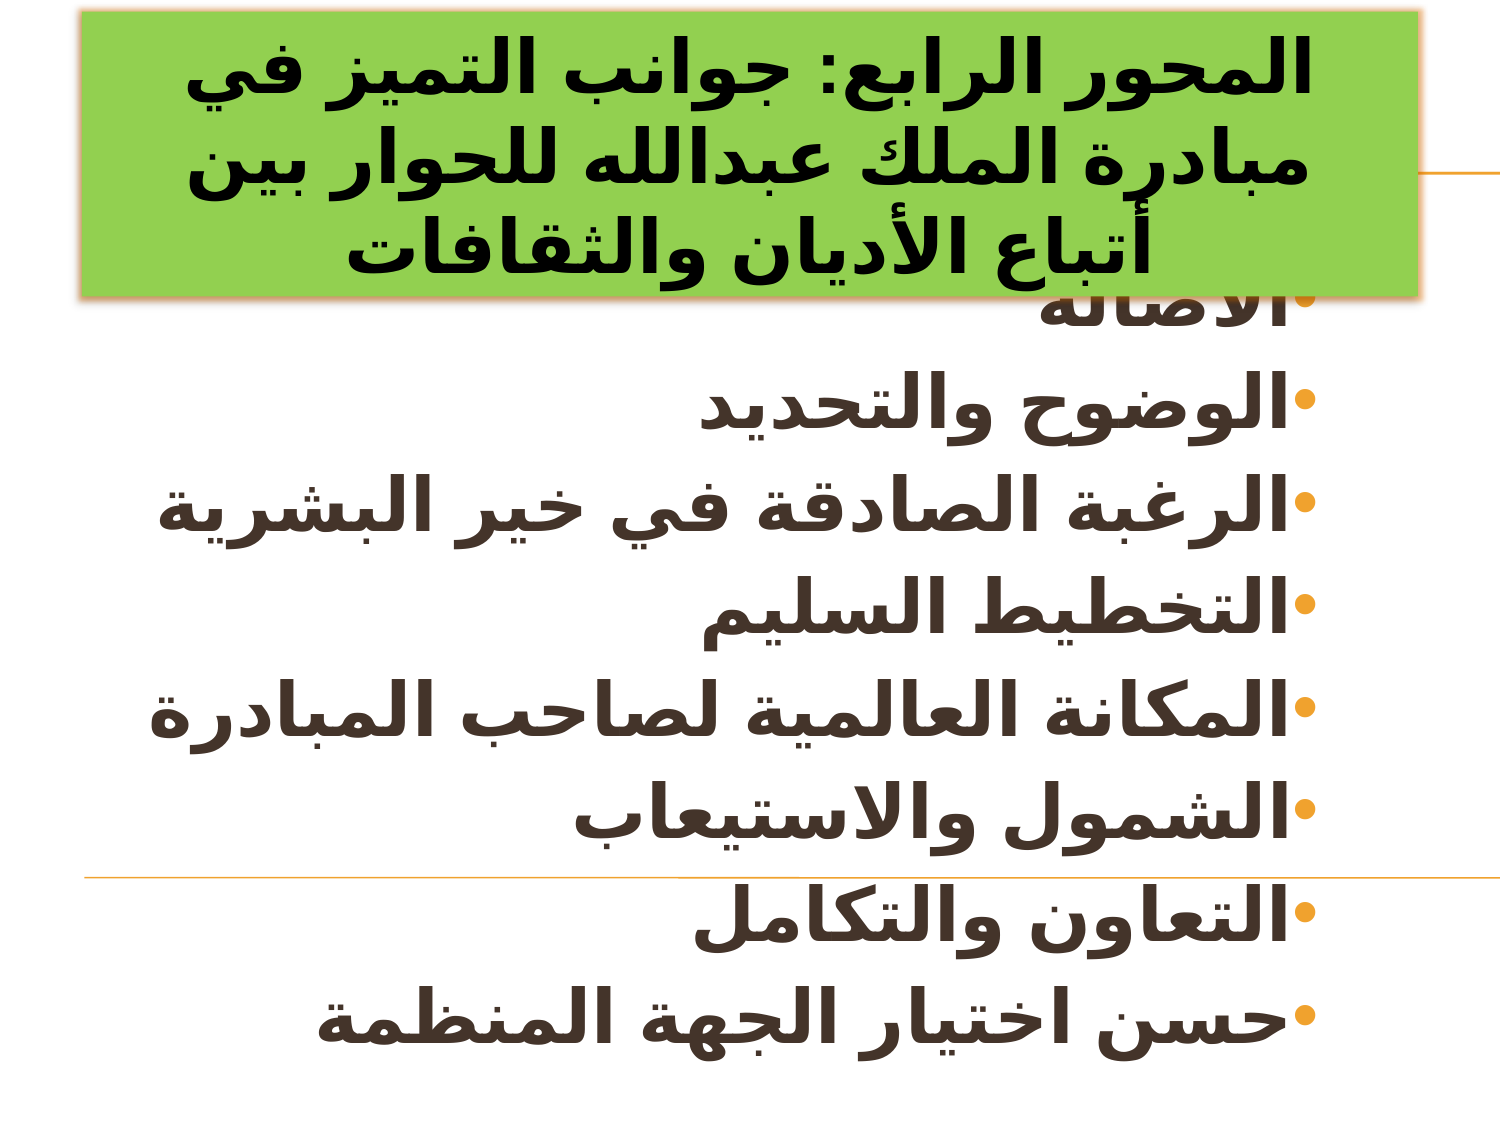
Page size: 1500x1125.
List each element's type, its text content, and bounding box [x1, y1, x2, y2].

text_box المحور الرابع: جوانب التميز في مبادرة الملك عبدالله للحوار بين أتباع الأديان والثقافات [81, 11, 1419, 297]
subtitle الأصالة الوضوح والتحديد الرغبة الصادقة في خير البشرية التخطيط السليم المكانة العالمية لصاحب المبادرة الشمول والاستيعاب التعاون والتكامل حسن اختيار الجهة المنظمة [23, 234, 1412, 1067]
